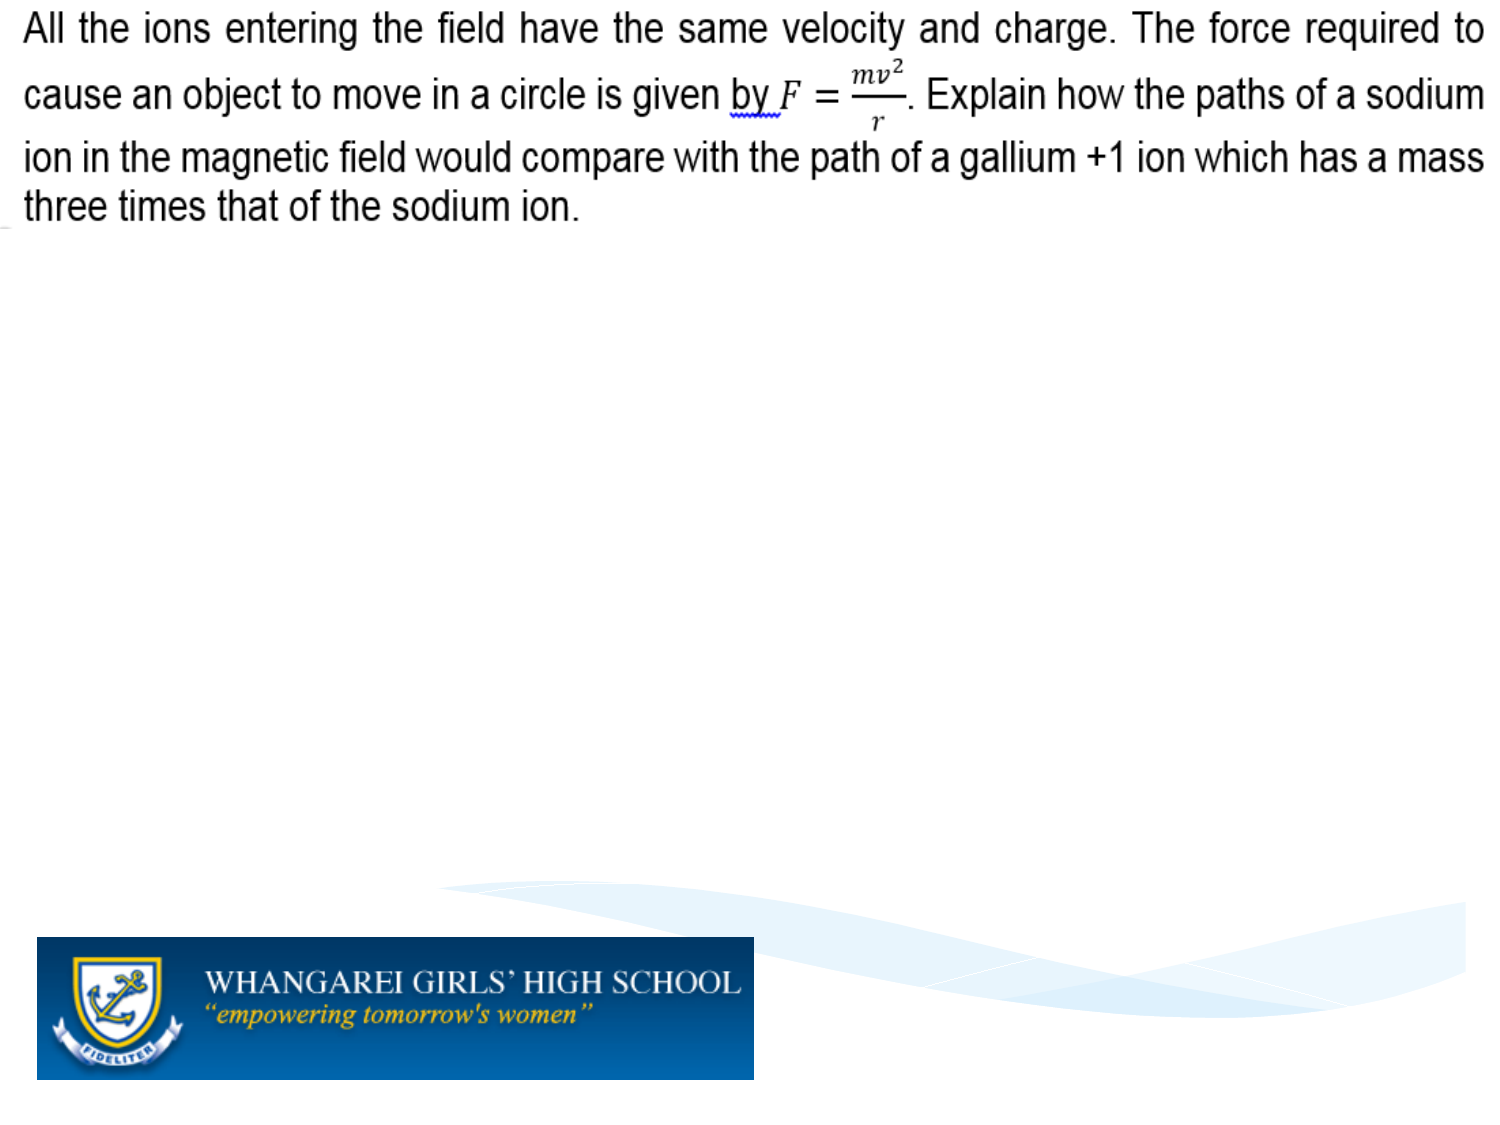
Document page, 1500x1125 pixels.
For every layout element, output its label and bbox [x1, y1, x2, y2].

picture [37, 937, 754, 1080]
picture [0, 0, 1500, 229]
